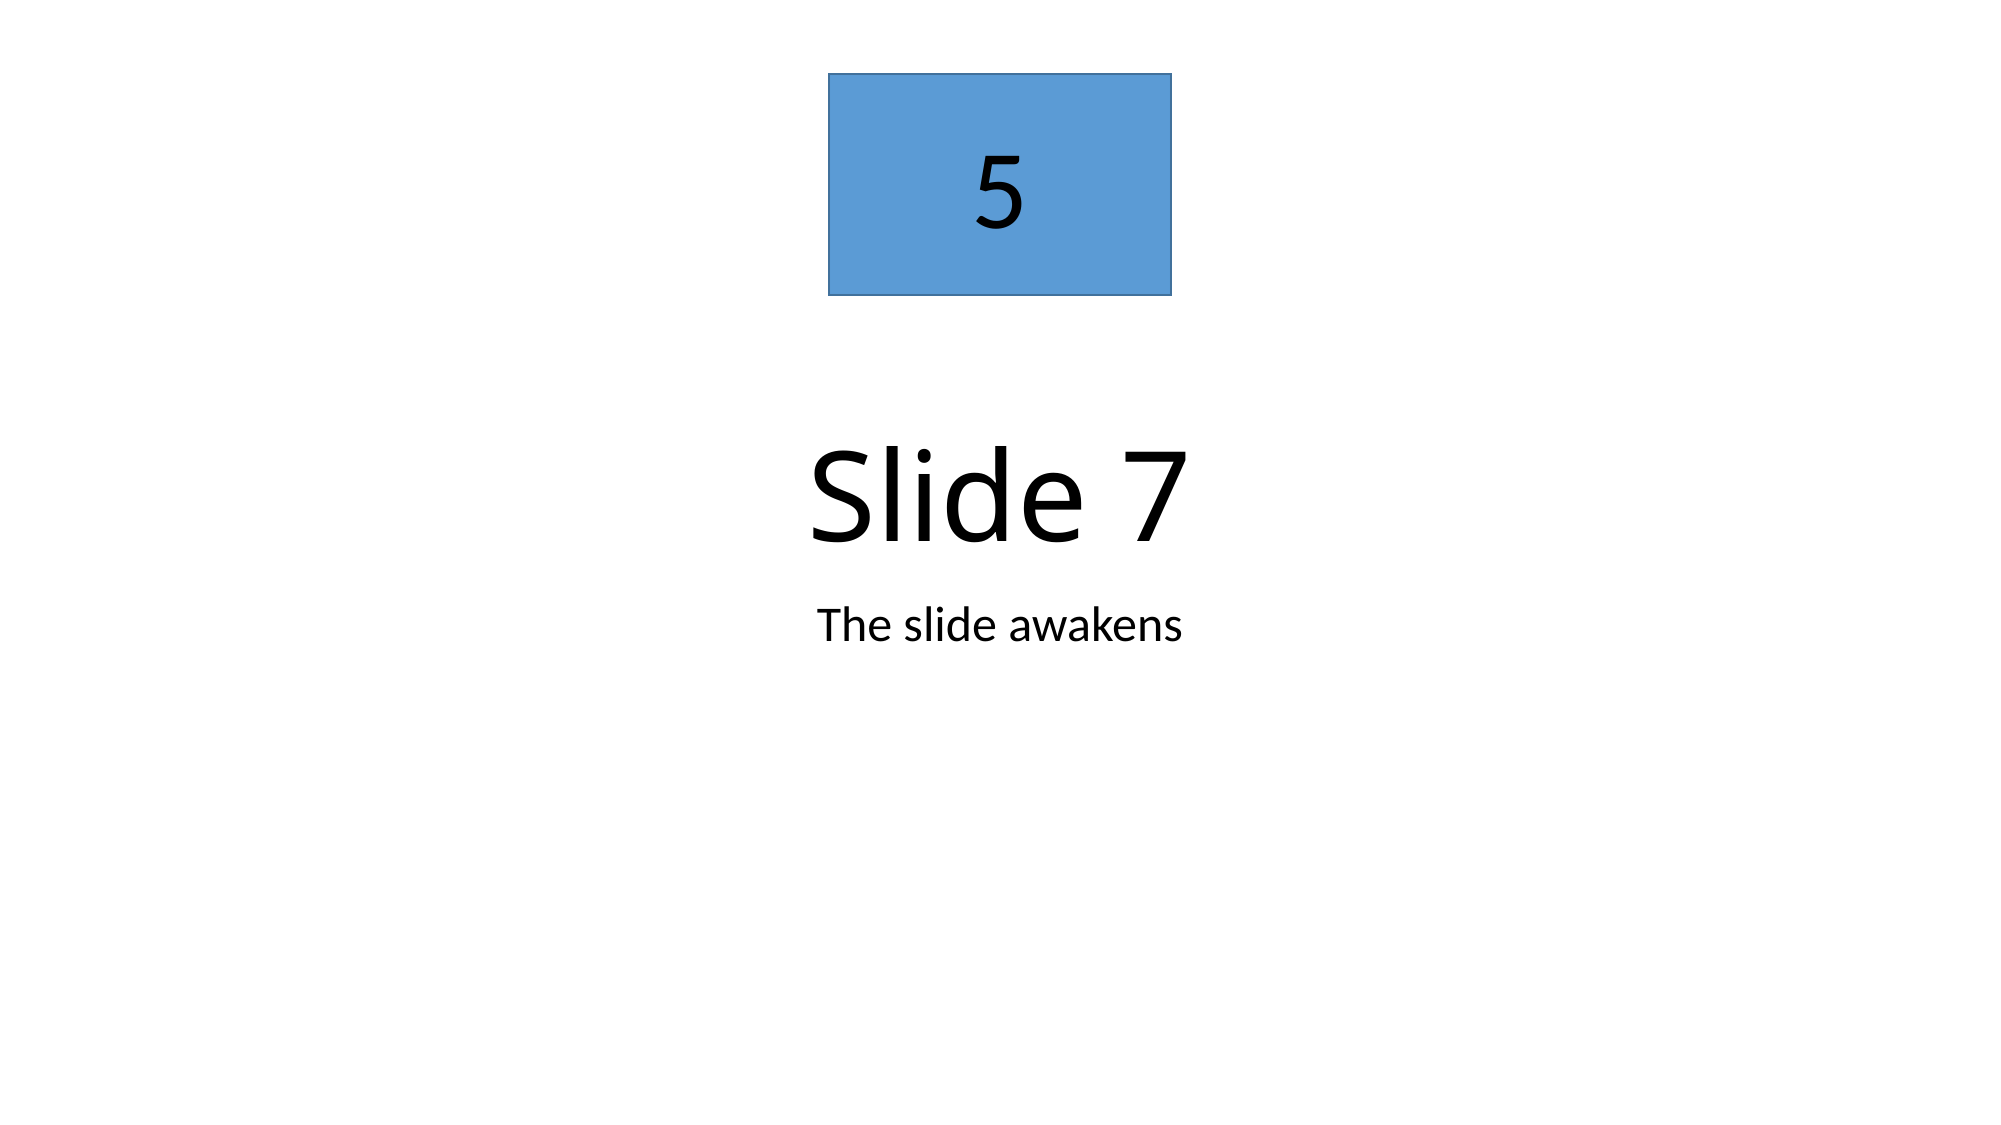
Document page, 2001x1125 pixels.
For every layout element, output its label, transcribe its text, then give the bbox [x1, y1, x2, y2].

title Slide 7 [249, 184, 1750, 576]
subtitle The slide awakens [249, 590, 1750, 863]
picture [828, 73, 1172, 296]
